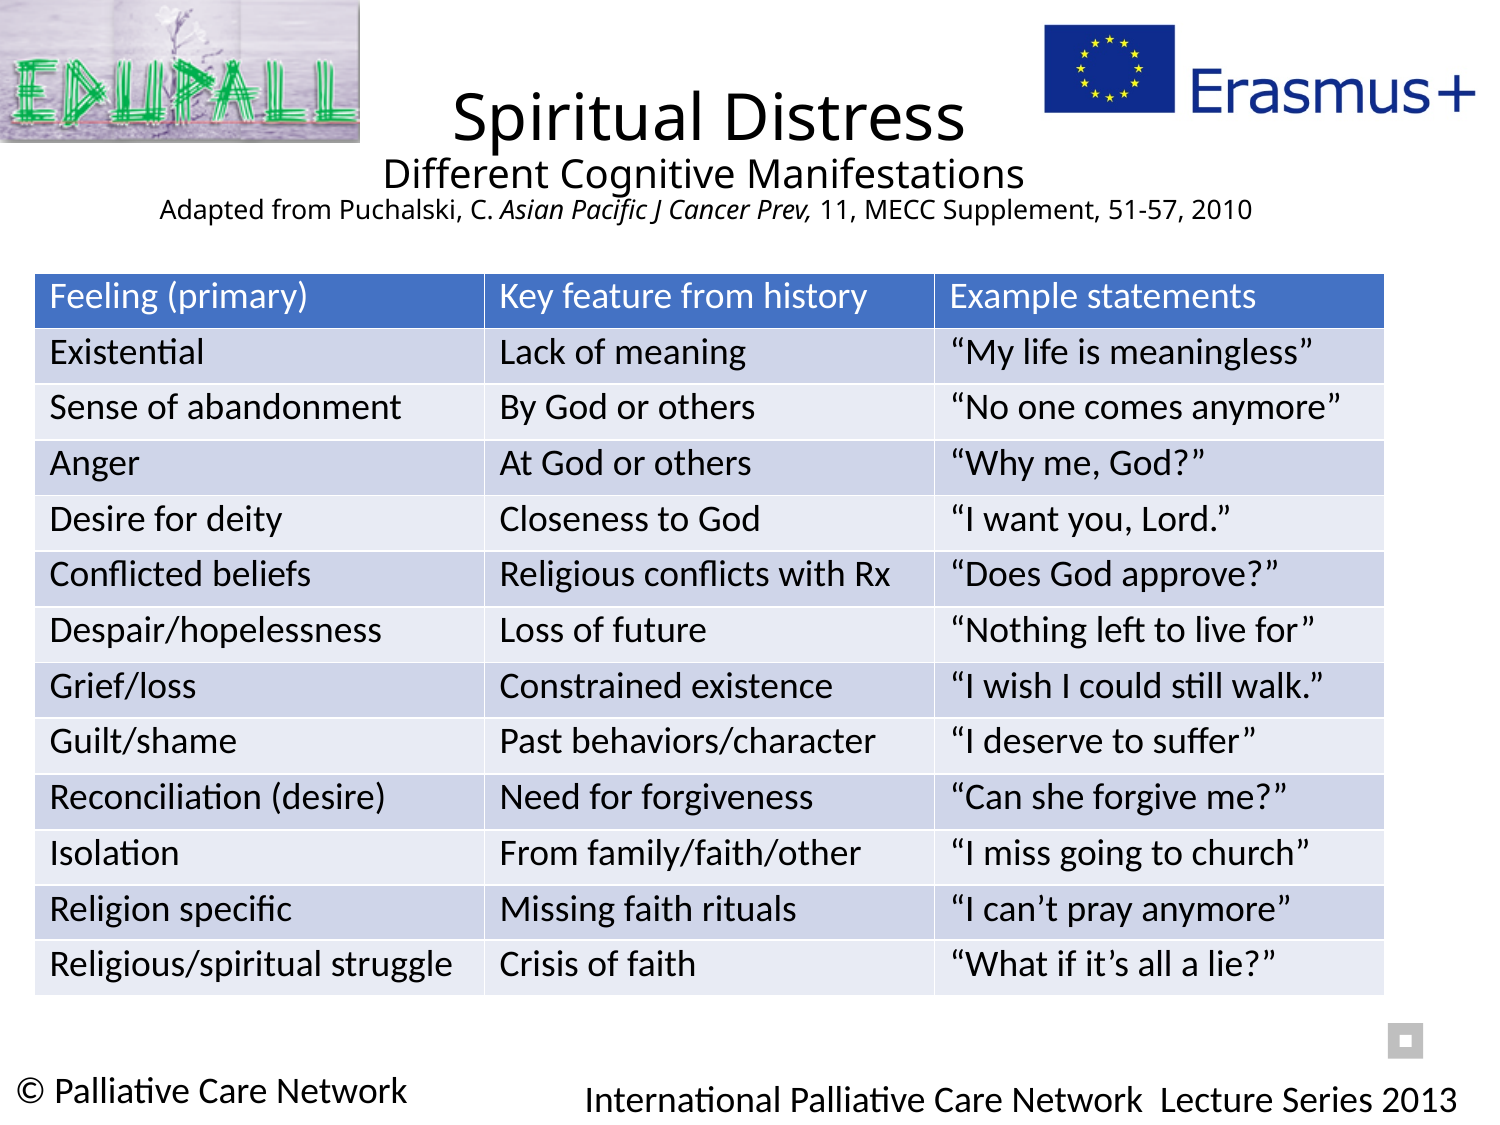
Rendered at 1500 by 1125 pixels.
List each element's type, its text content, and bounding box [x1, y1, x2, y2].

table_header Example statements [935, 274, 1384, 328]
table_cell “My life is meaningless” [935, 329, 1384, 383]
table_cell “No one comes anymore” [935, 385, 1384, 439]
picture [1019, 0, 1500, 75]
table_cell Religious/spiritual struggle [35, 941, 484, 995]
table_cell “I wish I could still walk.” [935, 663, 1384, 717]
table_cell Crisis of faith [485, 941, 934, 995]
table_cell Despair/hopelessness [35, 608, 484, 662]
table_cell Missing faith rituals [485, 886, 934, 939]
table_cell From family/faith/other [485, 831, 934, 884]
table_cell Conflicted beliefs [35, 552, 484, 606]
table_cell Desire for deity [35, 496, 484, 550]
table_cell Isolation [35, 831, 484, 884]
table_cell Religious conflicts with Rx [485, 552, 934, 606]
table_cell Grief/loss [35, 663, 484, 717]
table_cell “Does God approve?” [935, 552, 1384, 606]
table_cell “Can she forgive me?” [935, 775, 1384, 829]
table_cell Sense of abandonment [35, 385, 484, 439]
table_cell “I want you, Lord.” [935, 496, 1384, 550]
table_cell Existential [35, 329, 484, 383]
table_cell Loss of future [485, 608, 934, 662]
table_cell Lack of meaning [485, 329, 934, 383]
table_cell “Why me, God?” [935, 441, 1384, 495]
table_cell Religion specific [35, 886, 484, 939]
table_cell Constrained existence [485, 663, 934, 717]
table_cell Guilt/shame [35, 719, 484, 773]
footer International Palliative Care Network Lecture Series 2013 [569, 1068, 1500, 1125]
table_header Key feature from history [485, 274, 934, 328]
table_cell Need for forgiveness [485, 775, 934, 829]
title Spiritual Distress Different Cognitive Manifestations Adapted from Puchalski, C. Asian Pacific J Cancer Prev, 11, MECC Supplement, 51-57, 2010 [0, 75, 1500, 263]
table_cell “Nothing left to live for” [935, 608, 1384, 662]
table_cell At God or others [485, 441, 934, 495]
table_cell Reconciliation (desire) [35, 775, 484, 829]
picture [0, 0, 360, 75]
table_cell “I deserve to suffer” [935, 719, 1384, 773]
table_cell By God or others [485, 385, 934, 439]
table_cell Anger [35, 441, 484, 495]
table_header Feeling (primary) [35, 274, 484, 328]
table_cell “I can’t pray anymore” [935, 886, 1384, 939]
table_cell Past behaviors/character [485, 719, 934, 773]
table_cell “What if it’s all a lie?” [935, 941, 1384, 995]
table_cell Closeness to God [485, 496, 934, 550]
slide_number © Palliative Care Network [0, 1058, 443, 1119]
table_cell “I miss going to church” [935, 831, 1384, 884]
